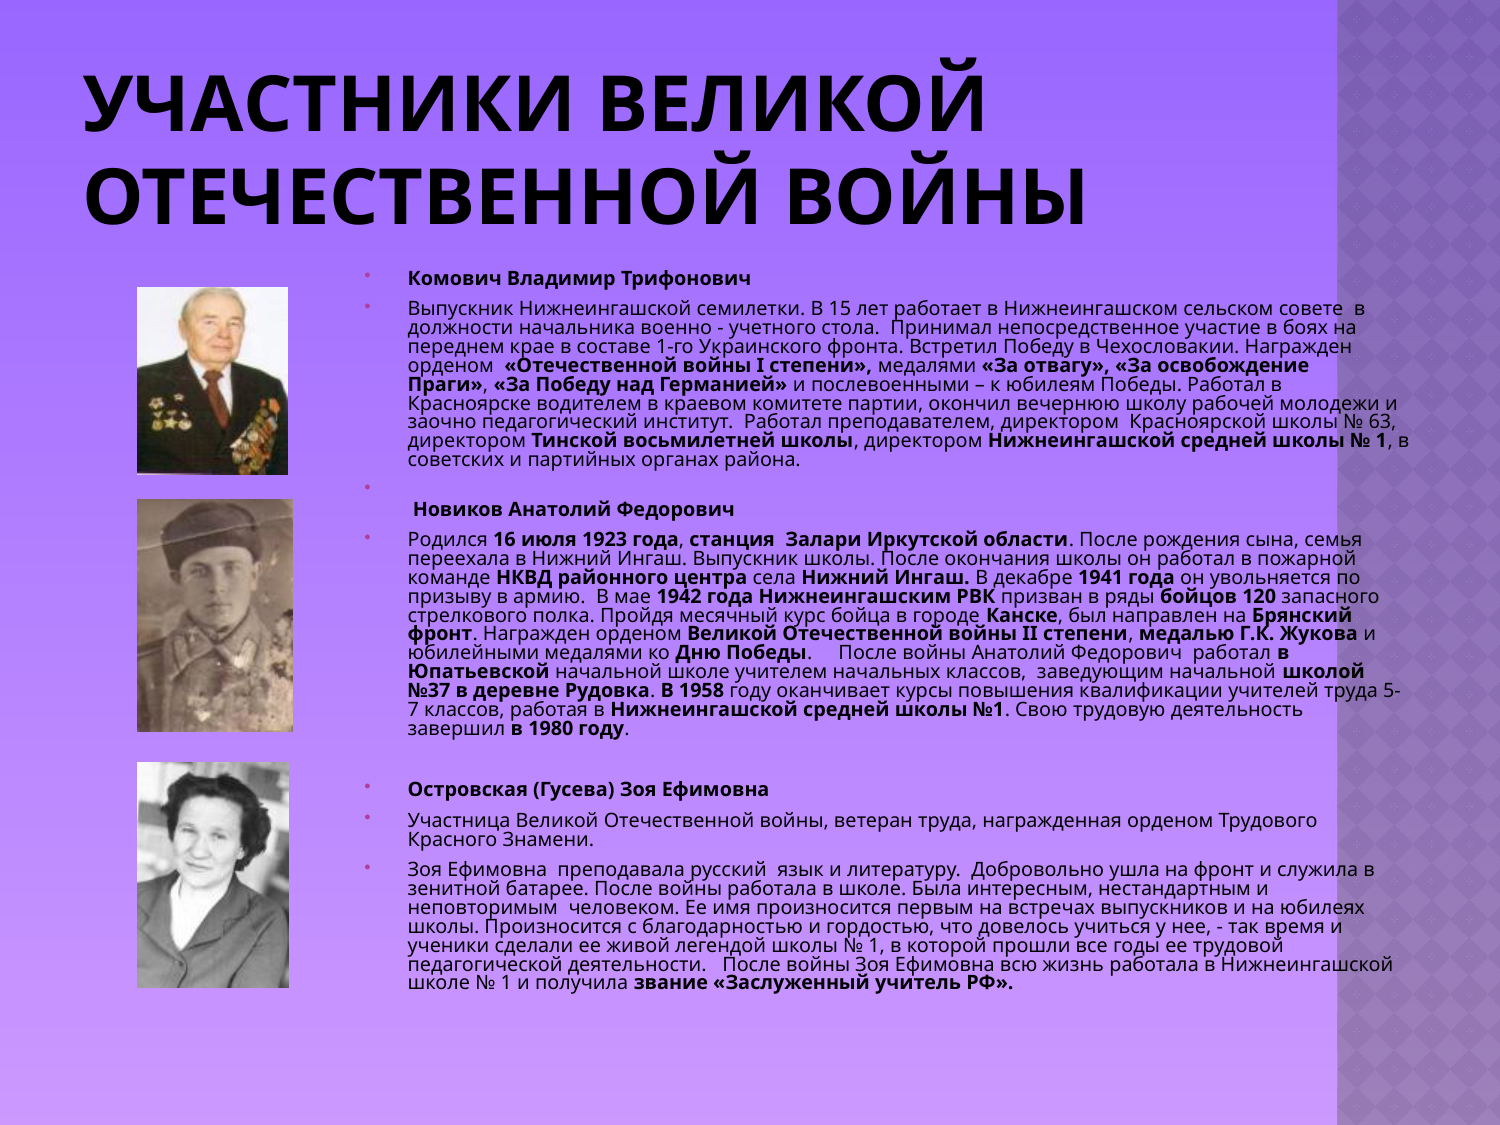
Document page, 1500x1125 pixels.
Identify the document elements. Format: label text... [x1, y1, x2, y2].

title Участники Великой Отечественной войны [75, 52, 1263, 240]
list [136, 287, 288, 476]
picture [137, 762, 289, 988]
list Комович Владимир Трифонович Выпускник Нижнеингашской семилетки. В 15 лет работает в Нижнеингашском сельском совете в должности начальника военно - учетного стола. Принимал непосредственное участие в боях на переднем крае в составе 1-го Украинского фронта. Встретил Победу в Чехословакии. Награжден орденом «Отечественной войны I степени», медалями «За отвагу», «За освобождение Праги», «За Победу над Германией» и послевоенными – к юбилеям Победы. Работал в Красноярске водителем в краевом комитете партии, окончил вечернюю школу рабочей молодежи и заочно педагогический институт. Работал преподавателем, директором Красноярской школы № 63, директором Тинской восьмилетней школы, директором Нижнеингашской средней школы № 1, в советских и партийных органах района. Новиков Анатолий Федорович Родился 16 июля 1923 года, станция Залари Иркутской области. После рождения сына, семья переехала в Нижний Ингаш. Выпускник школы. После окончания школы он работал в пожарной команде НКВД районного центра села Нижний Ингаш. В декабре 1941 года он увольняется по призыву в армию. В мае 1942 года Нижнеингашским РВК призван в ряды бойцов 120 запасного стрелкового полка. Пройдя месячный курс бойца в городе Канске, был направлен на Брянский фронт. Награжден орденом Великой Отечественной войны II степени, медалью Г.К. Жукова и юбилейными медалями ко Дню Победы. После войны Анатолий Федорович работал в Юпатьевской начальной школе учителем начальных классов, заведующим начальной школой №37 в деревне Рудовка. В 1958 году оканчивает курсы повышения квалификации учителей труда 5-7 классов, работая в Нижнеингашской средней школы №1. Свою трудовую деятельность завершил в 1980 году. Островская (Гусева) Зоя Ефимовна Участница Великой Отечественной войны, ветеран труда, награжденная орденом Трудового Красного Знамени. Зоя Ефимовна преподавала русский язык и литературу. Добровольно ушла на фронт и служила в зенитной батарее. После войны работала в школе. Была интересным, нестандартным и неповторимым человеком. Ее имя произносится первым на встречах выпускников и на юбилеях школы. Произносится с благодарностью и гордостью, что довелось учиться у нее, - так время и ученики сделали ее живой легендой школы № 1, в которой прошли все годы ее трудовой педагогической деятельности. После войны Зоя Ефимовна всю жизнь работала в Нижнеингашской школе № 1 и получила звание «Заслуженный учитель РФ». [349, 262, 1426, 1006]
picture [136, 499, 293, 732]
